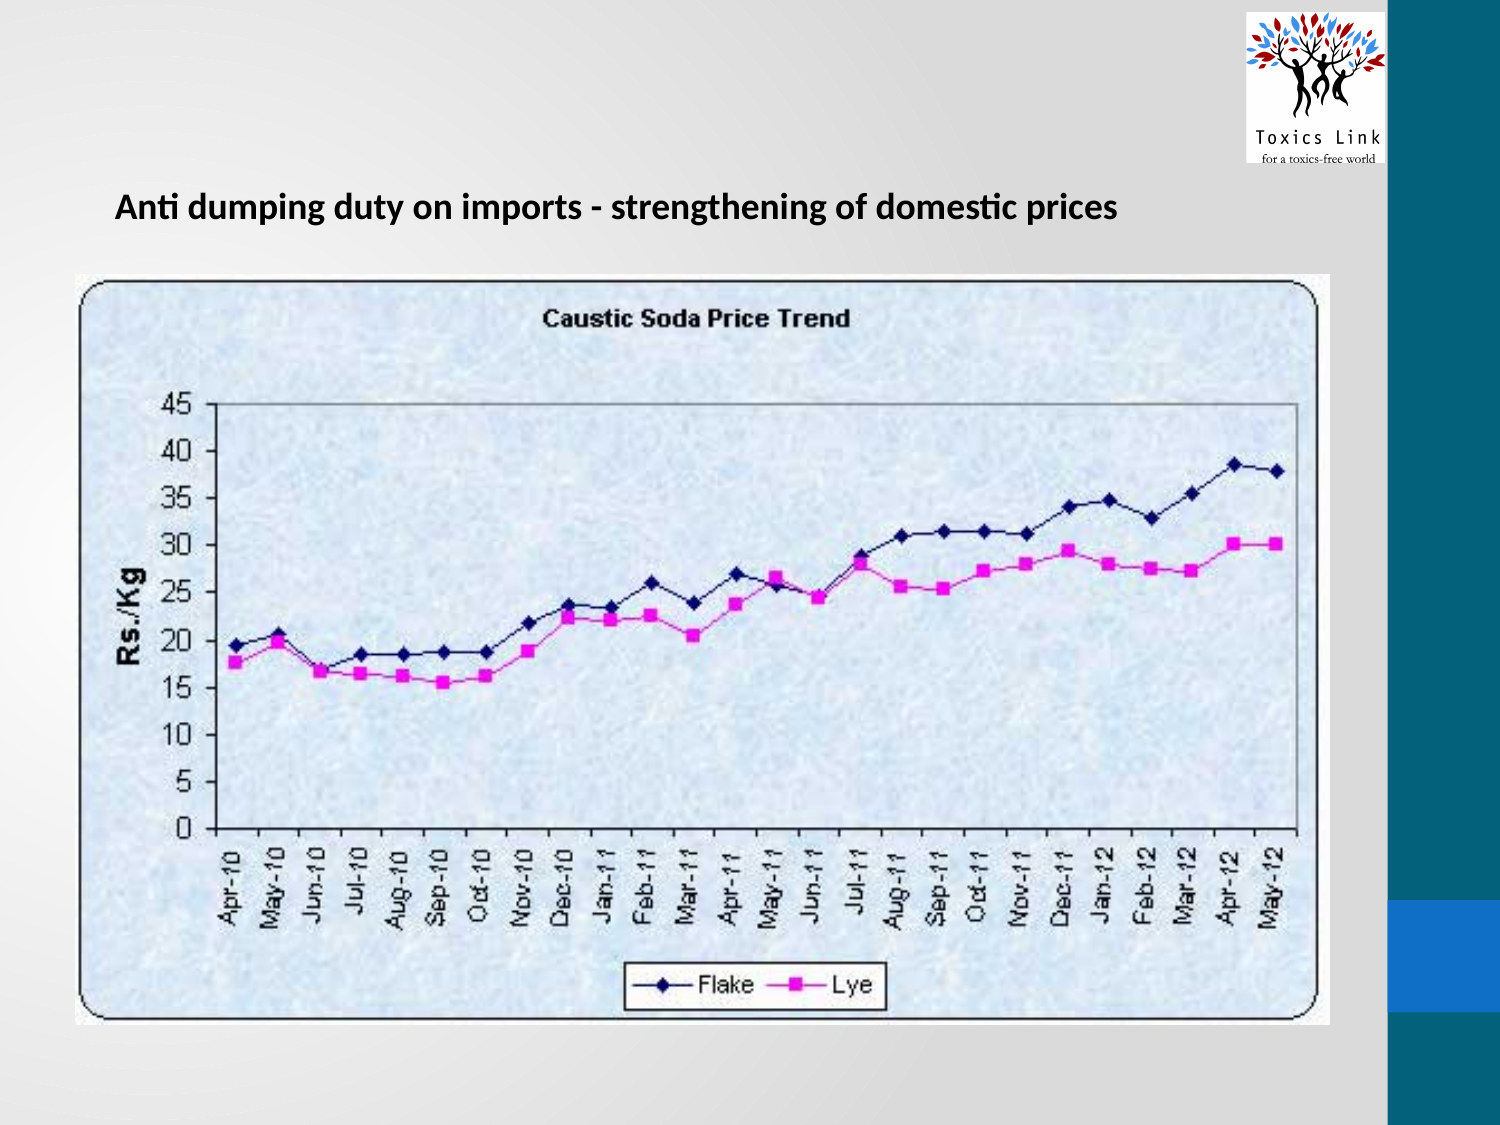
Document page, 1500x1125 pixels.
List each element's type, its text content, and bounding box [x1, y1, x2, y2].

text_box Anti dumping duty on imports - strengthening of domestic prices [99, 174, 1263, 235]
picture [1246, 12, 1385, 163]
picture [74, 274, 1330, 1026]
